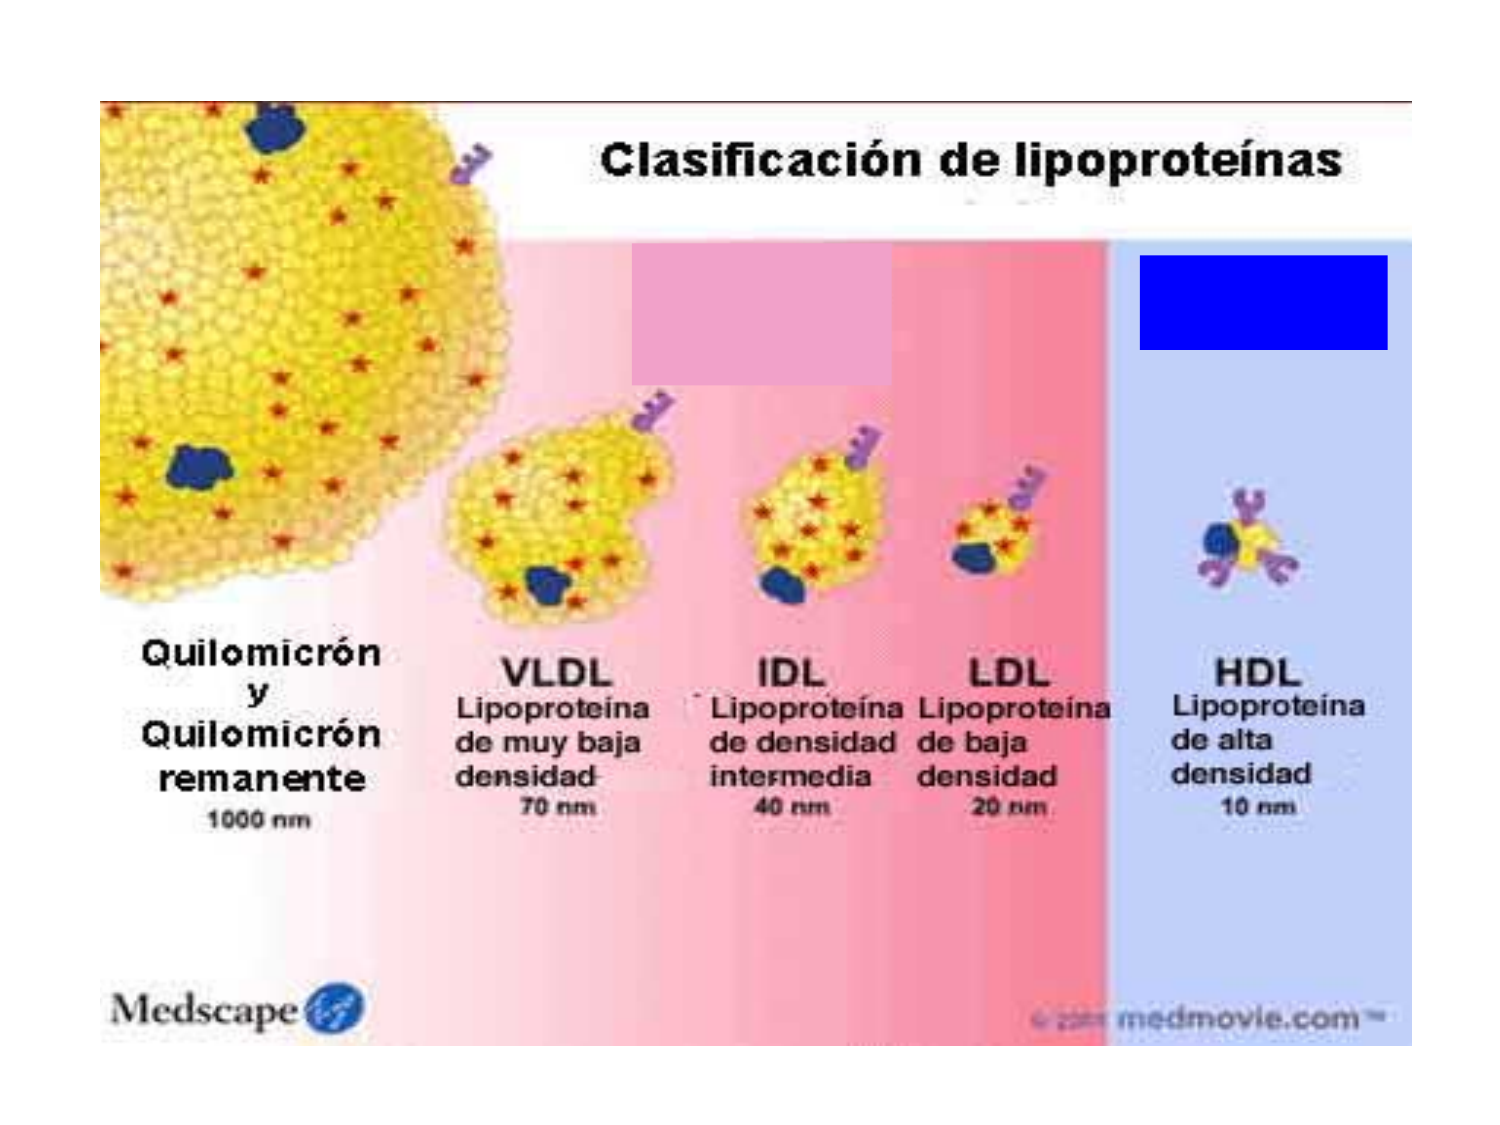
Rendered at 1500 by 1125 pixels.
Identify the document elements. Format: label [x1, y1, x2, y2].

picture [100, 101, 1412, 1046]
